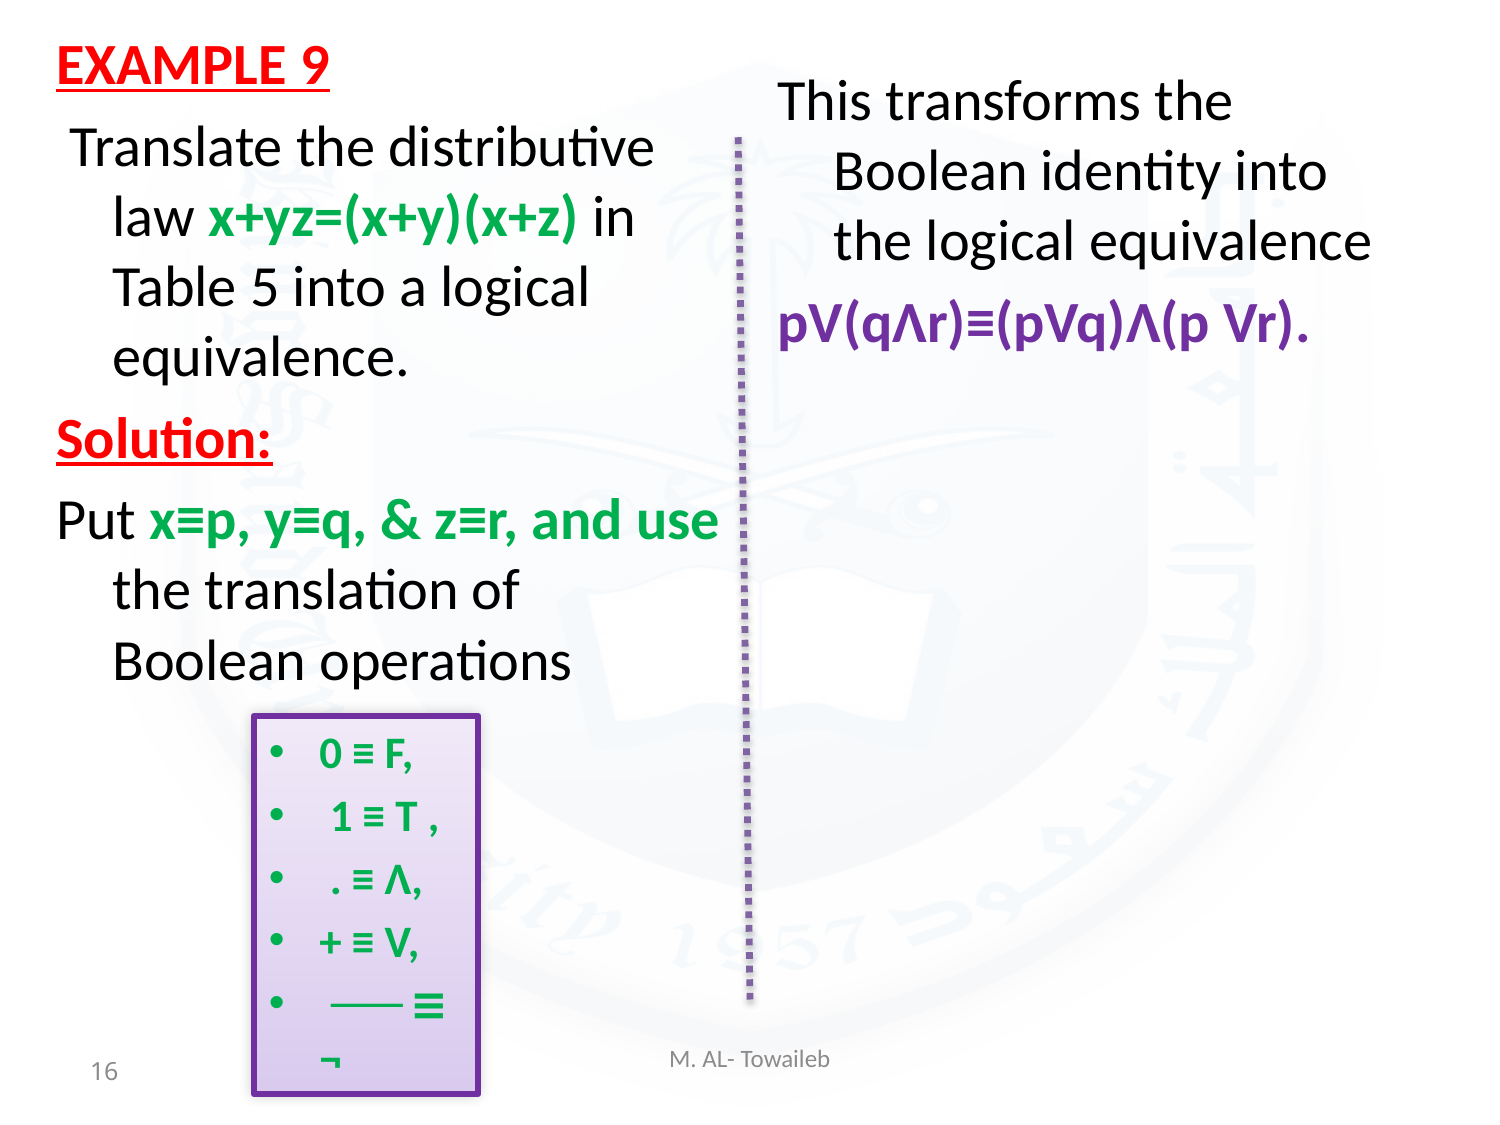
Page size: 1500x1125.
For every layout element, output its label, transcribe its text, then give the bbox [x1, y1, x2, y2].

footer M. AL- Towaileb [512, 1042, 988, 1103]
slide_number 16 [75, 1042, 425, 1103]
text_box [737, 136, 751, 1000]
list EXAMPLE 9 Translate the distributive law x+yz=(x+y)(x+z) in Table 5 into a logical equivalence. Solution: Put x≡p, y≡q, & z≡r, and use the translation of Boolean operations [41, 19, 738, 1114]
text_box 0 ≡ F, 1 ≡ T , . ≡ Λ, + ≡ V, ــــــــ ≡ ¬ [253, 715, 479, 1095]
list This transforms the Boolean identity into the logical equivalence pV(qΛr)≡(pVq)Λ(p Vr). [762, 54, 1425, 1071]
